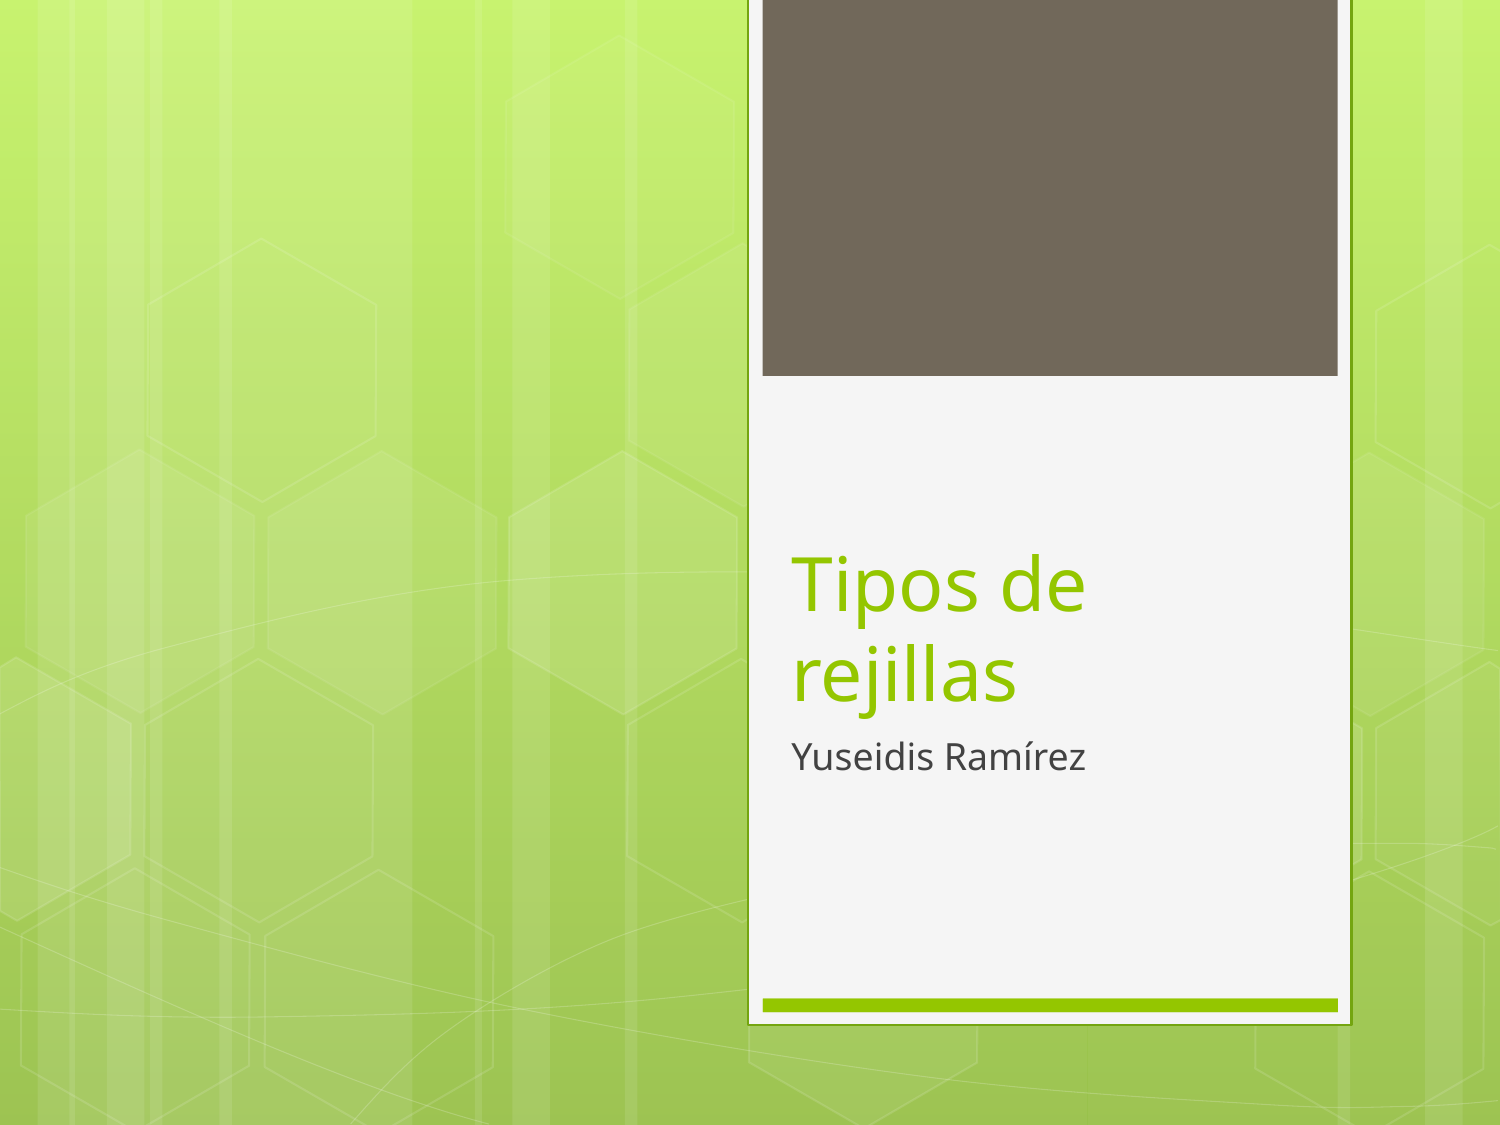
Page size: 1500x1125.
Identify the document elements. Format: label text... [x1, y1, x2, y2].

subtitle Yuseidis Ramírez [776, 725, 1320, 933]
title Tipos de rejillas [776, 444, 1320, 724]
